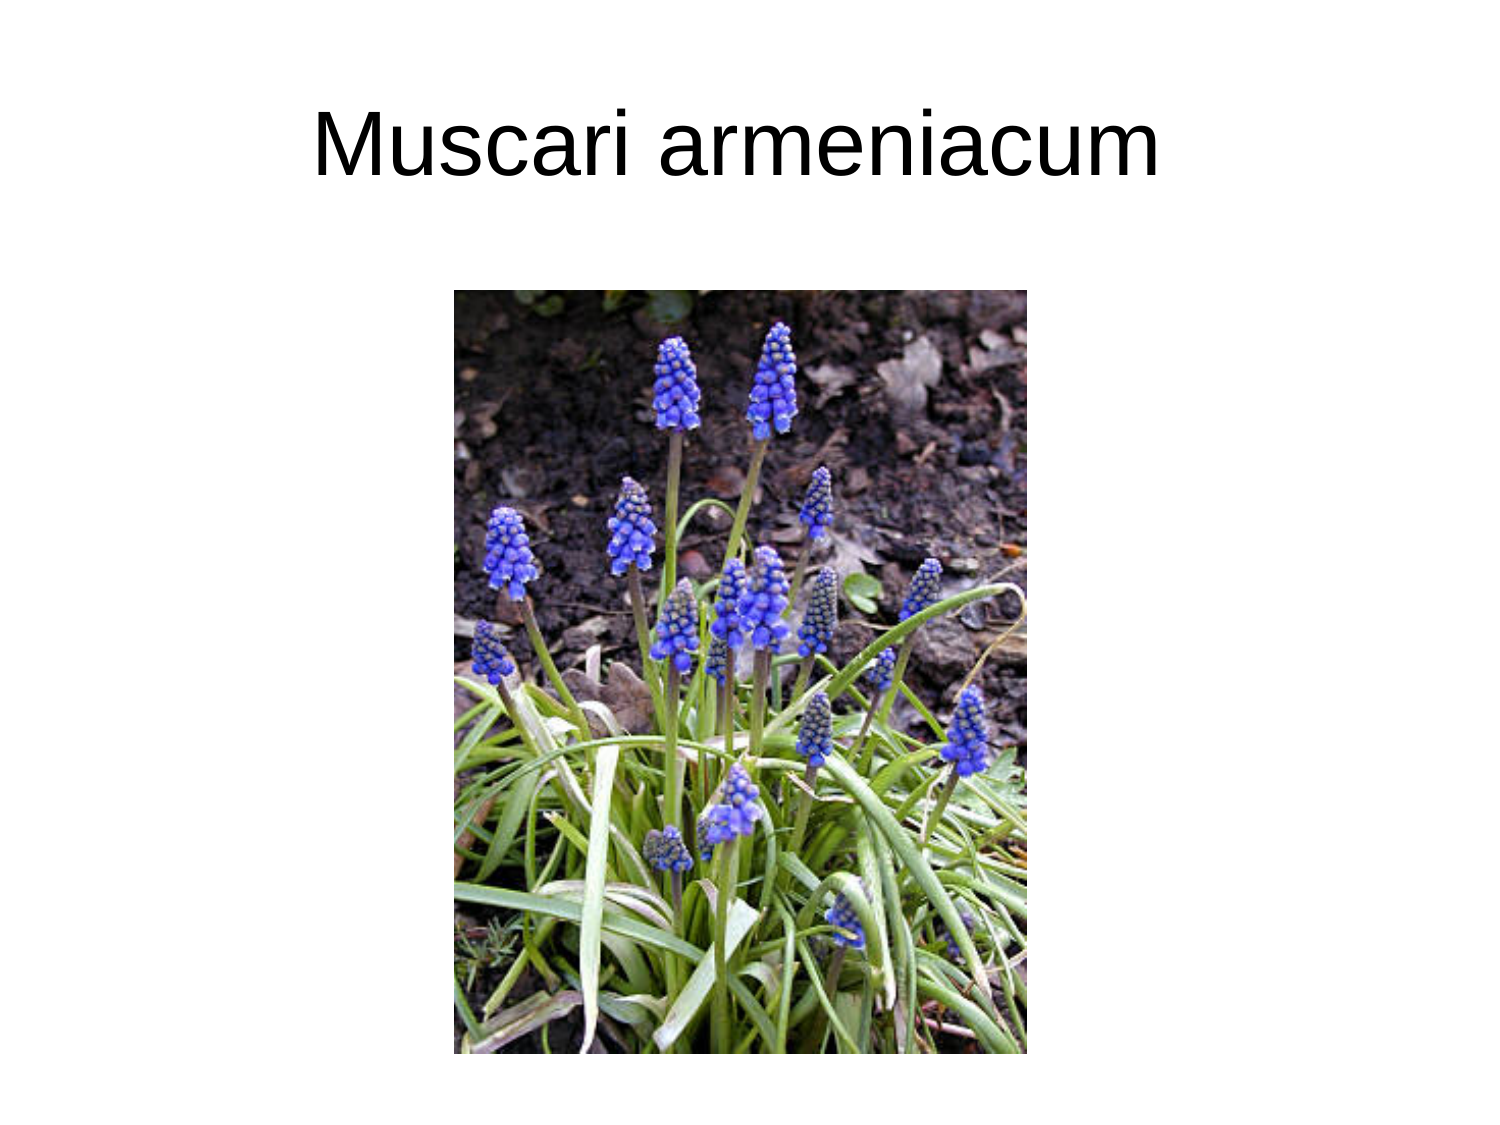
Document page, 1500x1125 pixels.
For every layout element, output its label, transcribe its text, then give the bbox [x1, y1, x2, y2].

title Muscari armeniacum [75, 45, 1425, 233]
picture [454, 290, 1027, 1055]
